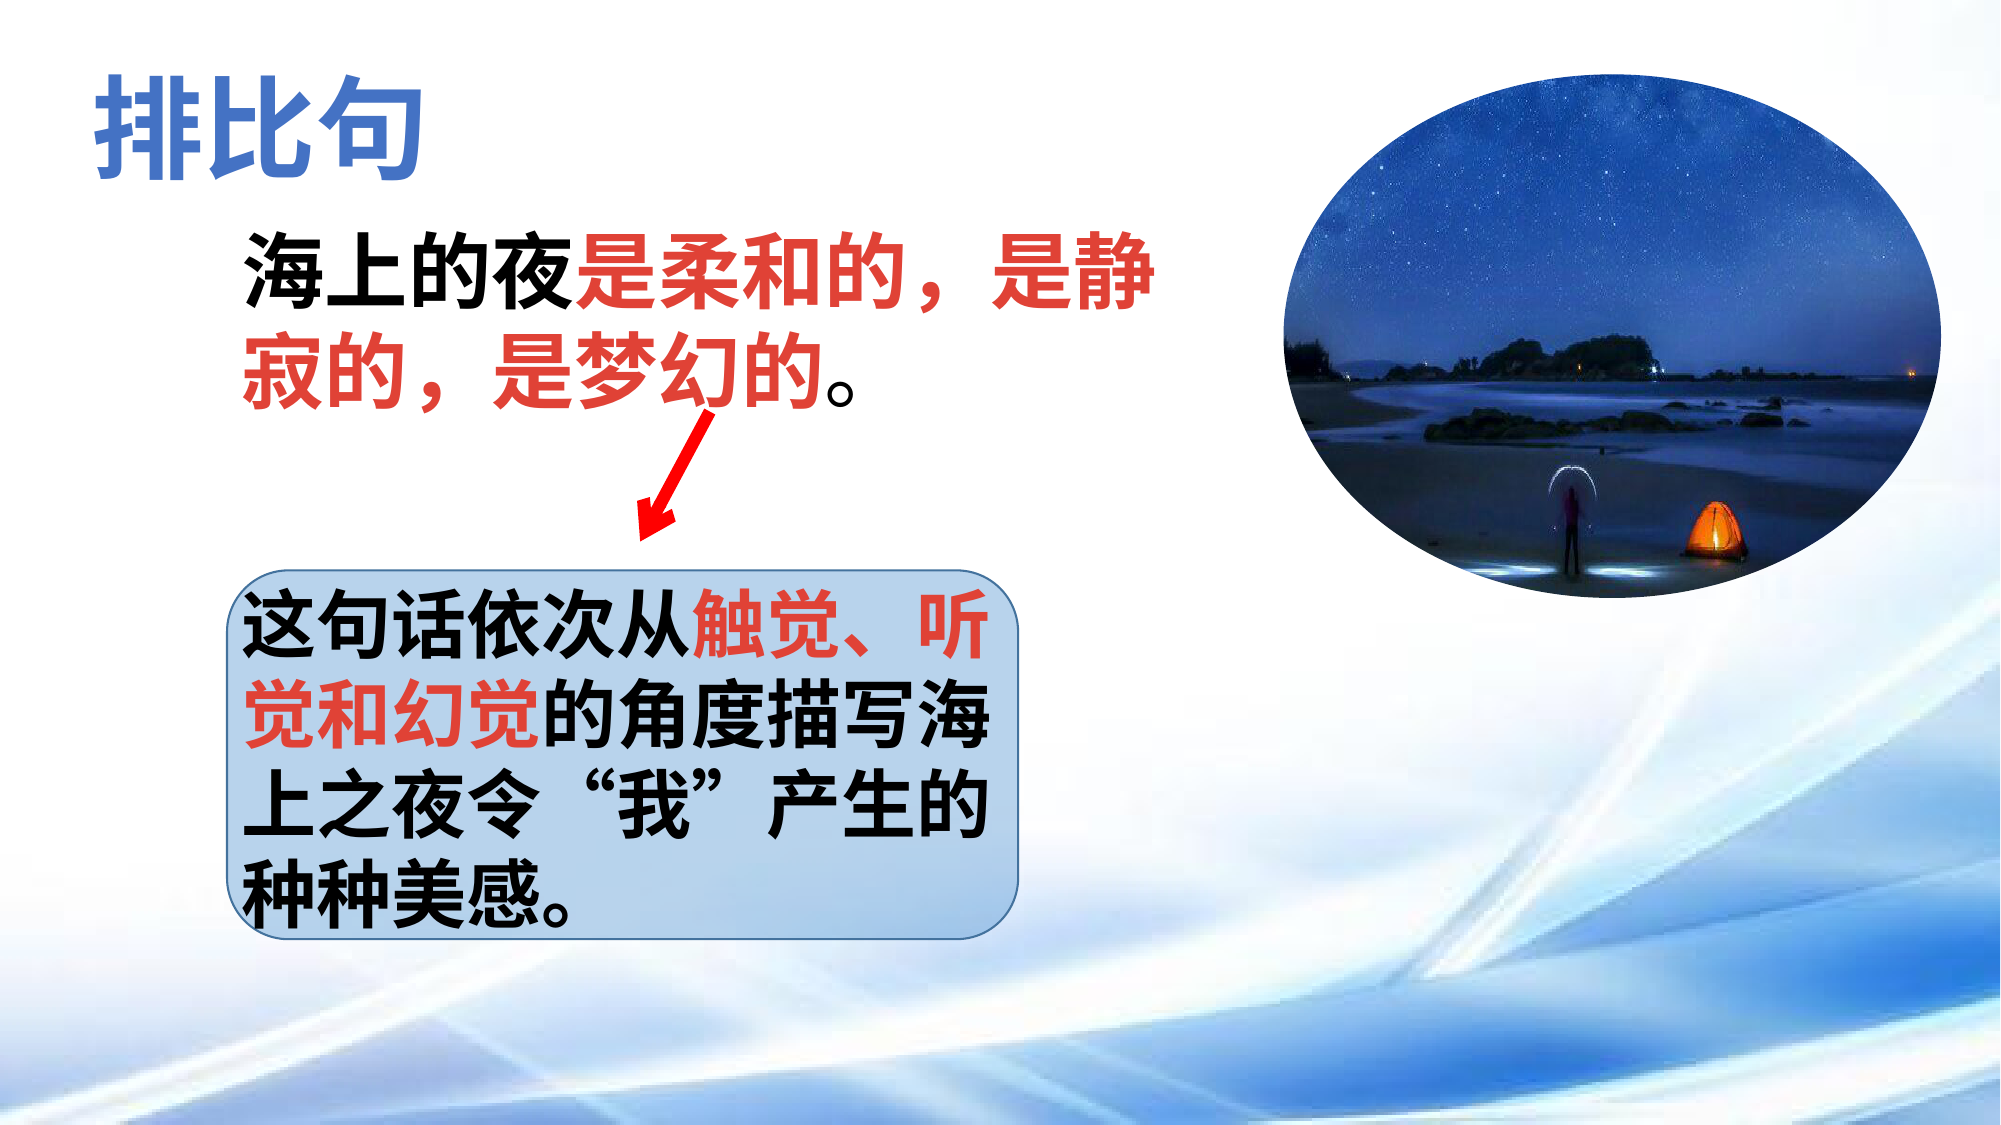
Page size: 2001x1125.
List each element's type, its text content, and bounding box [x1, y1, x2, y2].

picture [0, 0, 2001, 1125]
text_box 这句话依次从触觉、听觉和幻觉的角度描写海上之夜令“我”产生的种种美感。 [227, 570, 1027, 946]
text_box 排比句 [76, 9, 1569, 201]
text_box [640, 411, 710, 542]
text_box 海上的夜是柔和的，是静寂的，是梦幻的。 [226, 211, 1231, 427]
